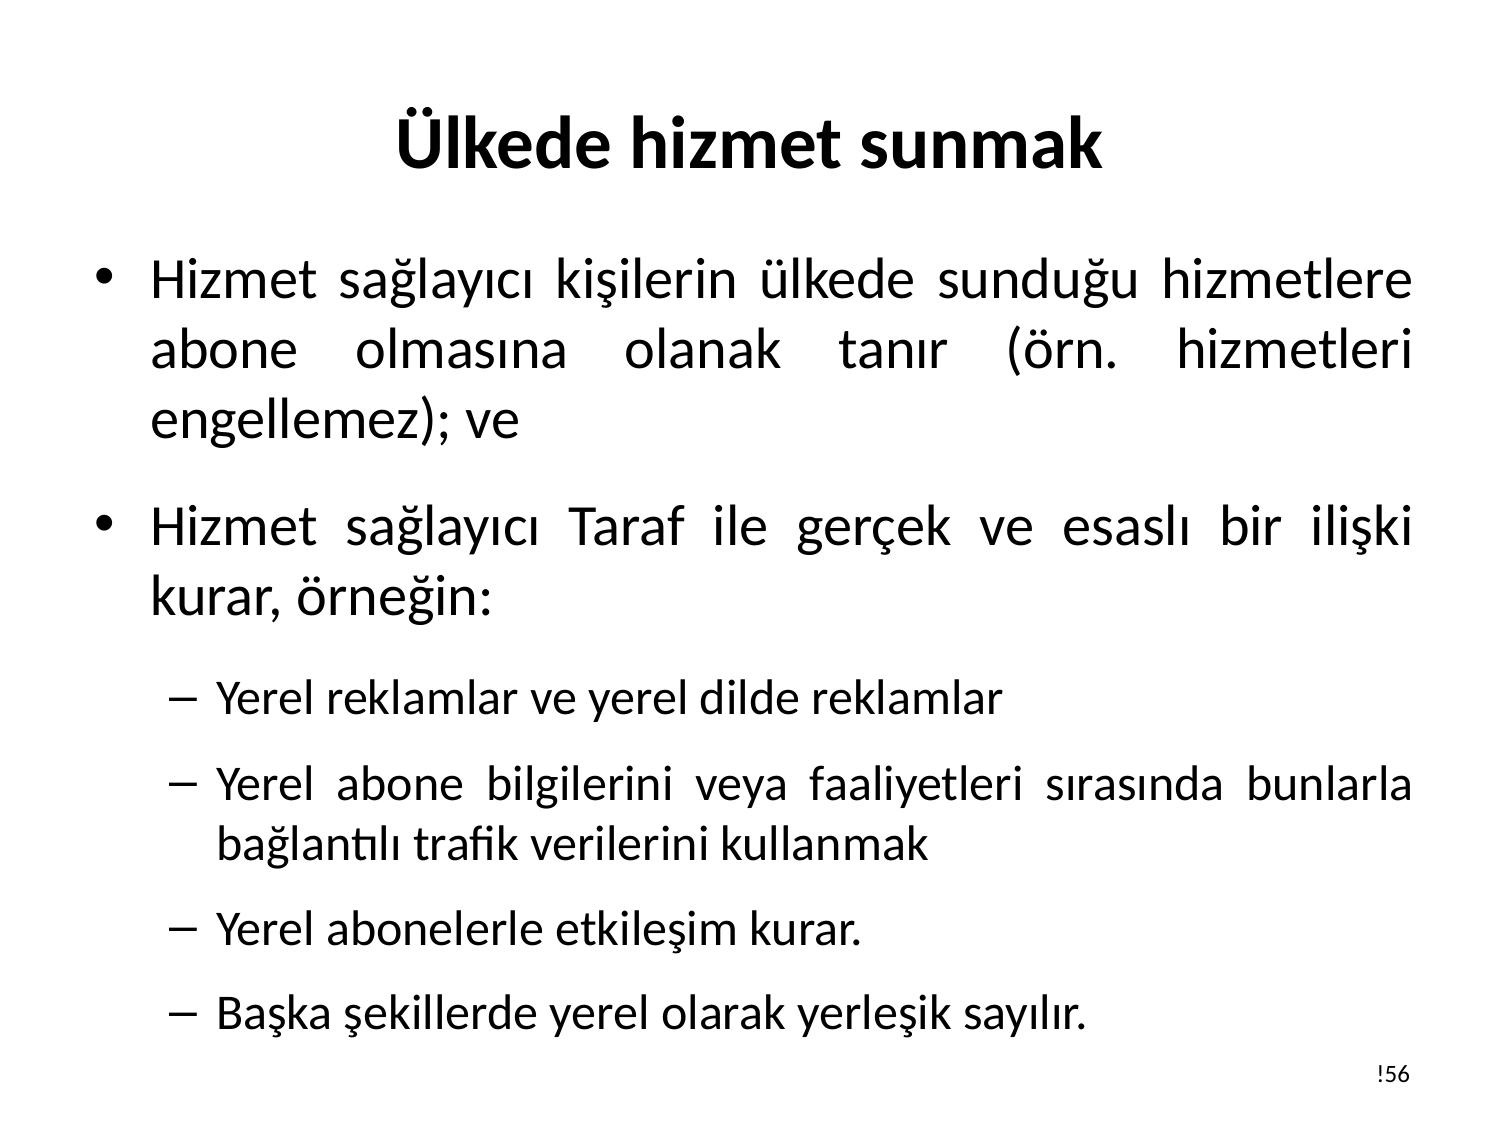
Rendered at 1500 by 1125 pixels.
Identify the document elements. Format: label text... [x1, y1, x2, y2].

title Ülkede hizmet sunmak [74, 44, 1426, 233]
slide_number !56 [1074, 1042, 1425, 1103]
list Hizmet sağlayıcı kişilerin ülkede sunduğu hizmetlere abone olmasına olanak tanır (örn. hizmetleri engellemez); ve Hizmet sağlayıcı Taraf ile gerçek ve esaslı bir ilişki kurar, örneğin: Yerel reklamlar ve yerel dilde reklamlar Yerel abone bilgilerini veya faaliyetleri sırasında bunlarla bağlantılı trafik verilerini kullanmak Yerel abonelerle etkileşim kurar. Başka şekillerde yerel olarak yerleşik sayılır. [78, 232, 1430, 976]
